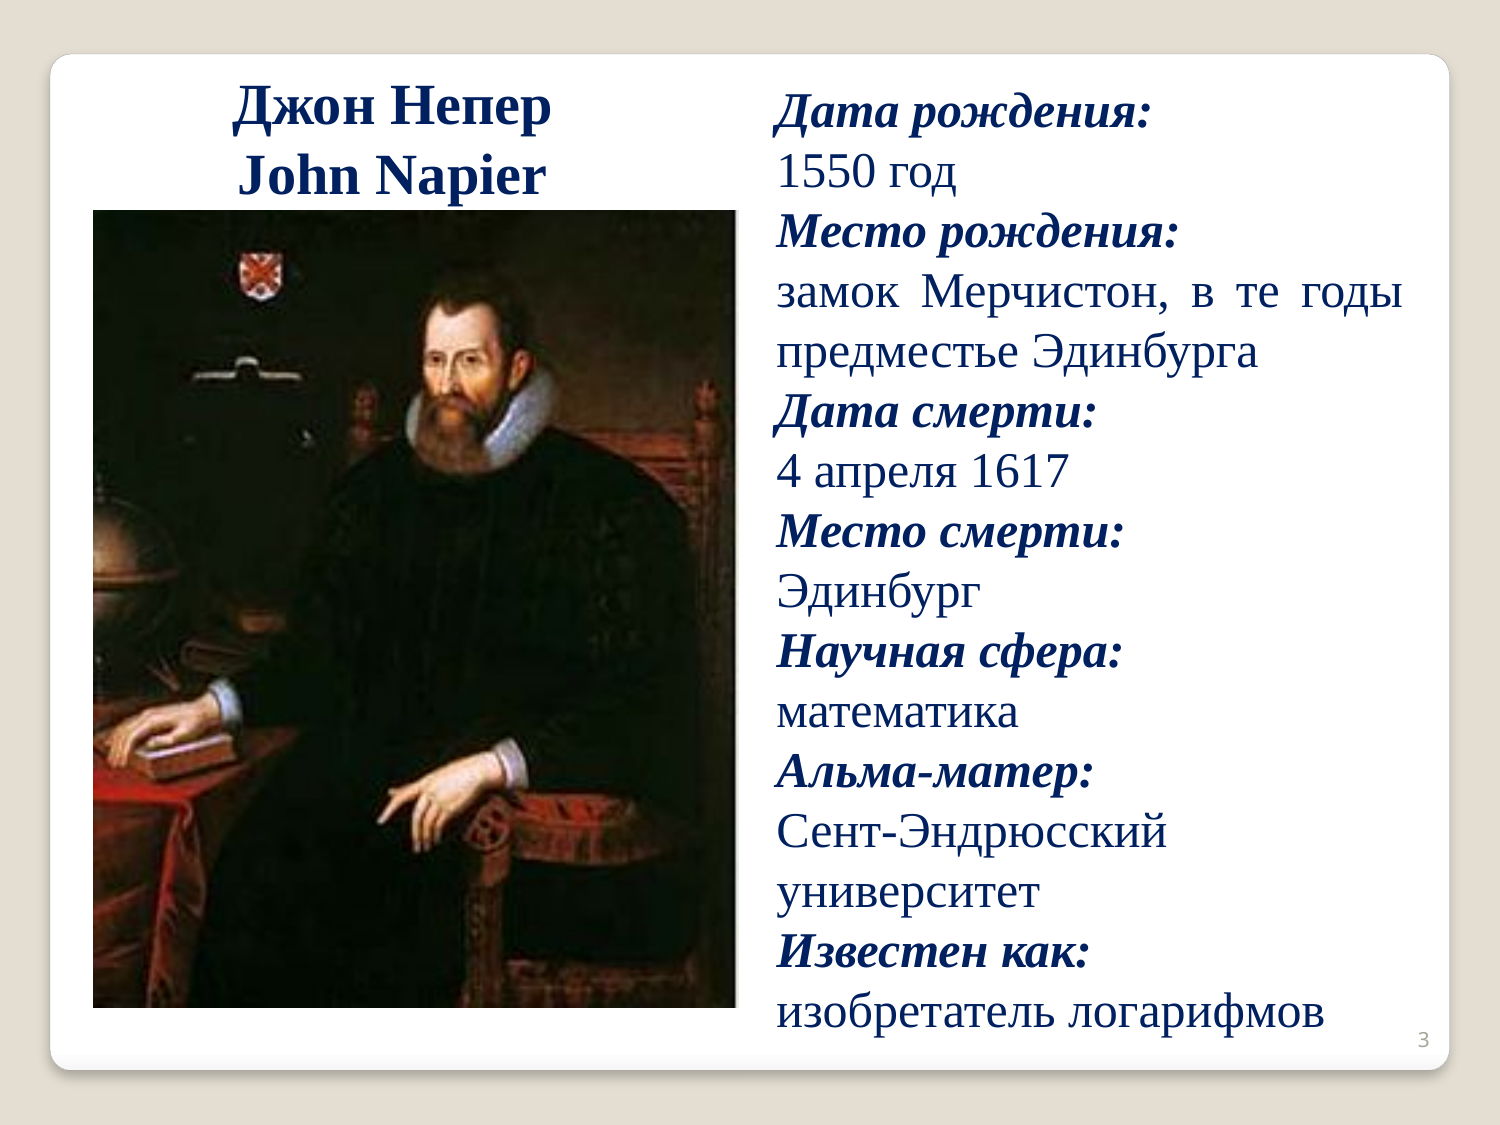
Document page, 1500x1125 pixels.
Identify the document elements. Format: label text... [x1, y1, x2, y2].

text_box Дата рождения: 1550 год Место рождения: замок Мерчистон, в те годы предместье Эдинбурга Дата смерти: 4 апреля 1617 Место смерти: Эдинбург Научная сфера: математика Альма-матер: Сент-Эндрюсский университет Известен как: изобретатель логарифмов [761, 70, 1418, 1045]
text_box Джон Непер John Napier [117, 58, 668, 209]
slide_number 3 [1369, 1002, 1445, 1063]
picture [93, 210, 739, 1008]
